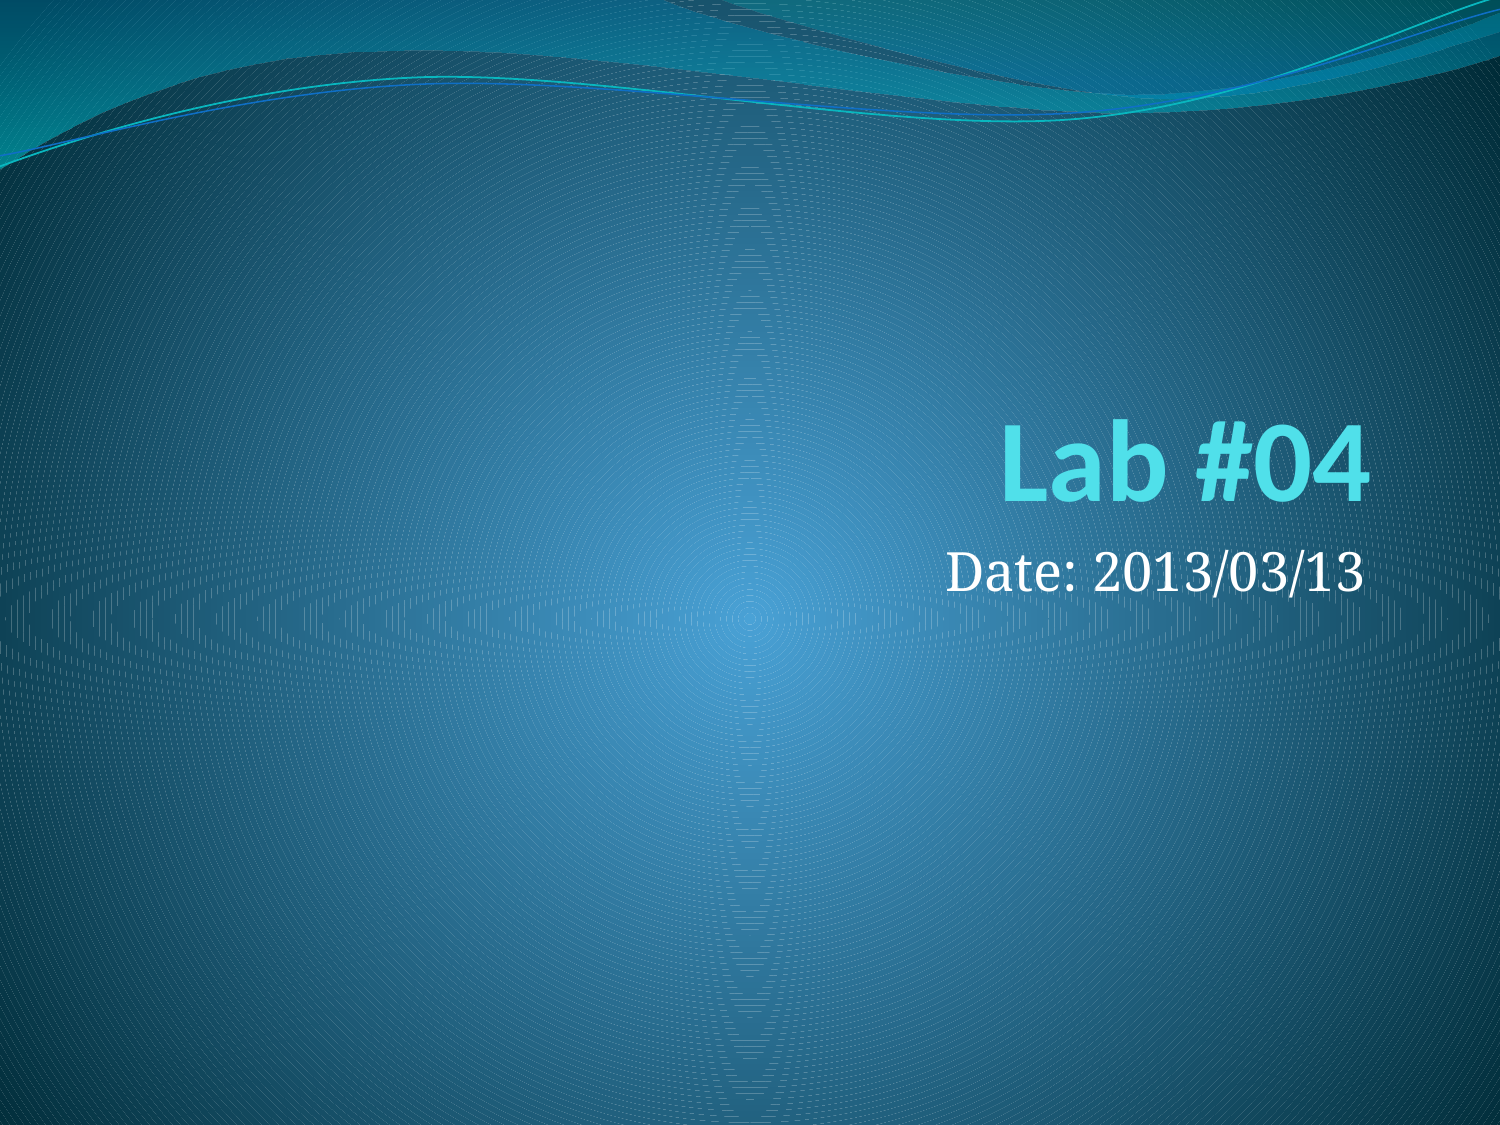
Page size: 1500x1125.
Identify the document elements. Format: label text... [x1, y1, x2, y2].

subtitle Date: 2013/03/13 [87, 529, 1376, 818]
title Lab #04 [87, 224, 1376, 525]
